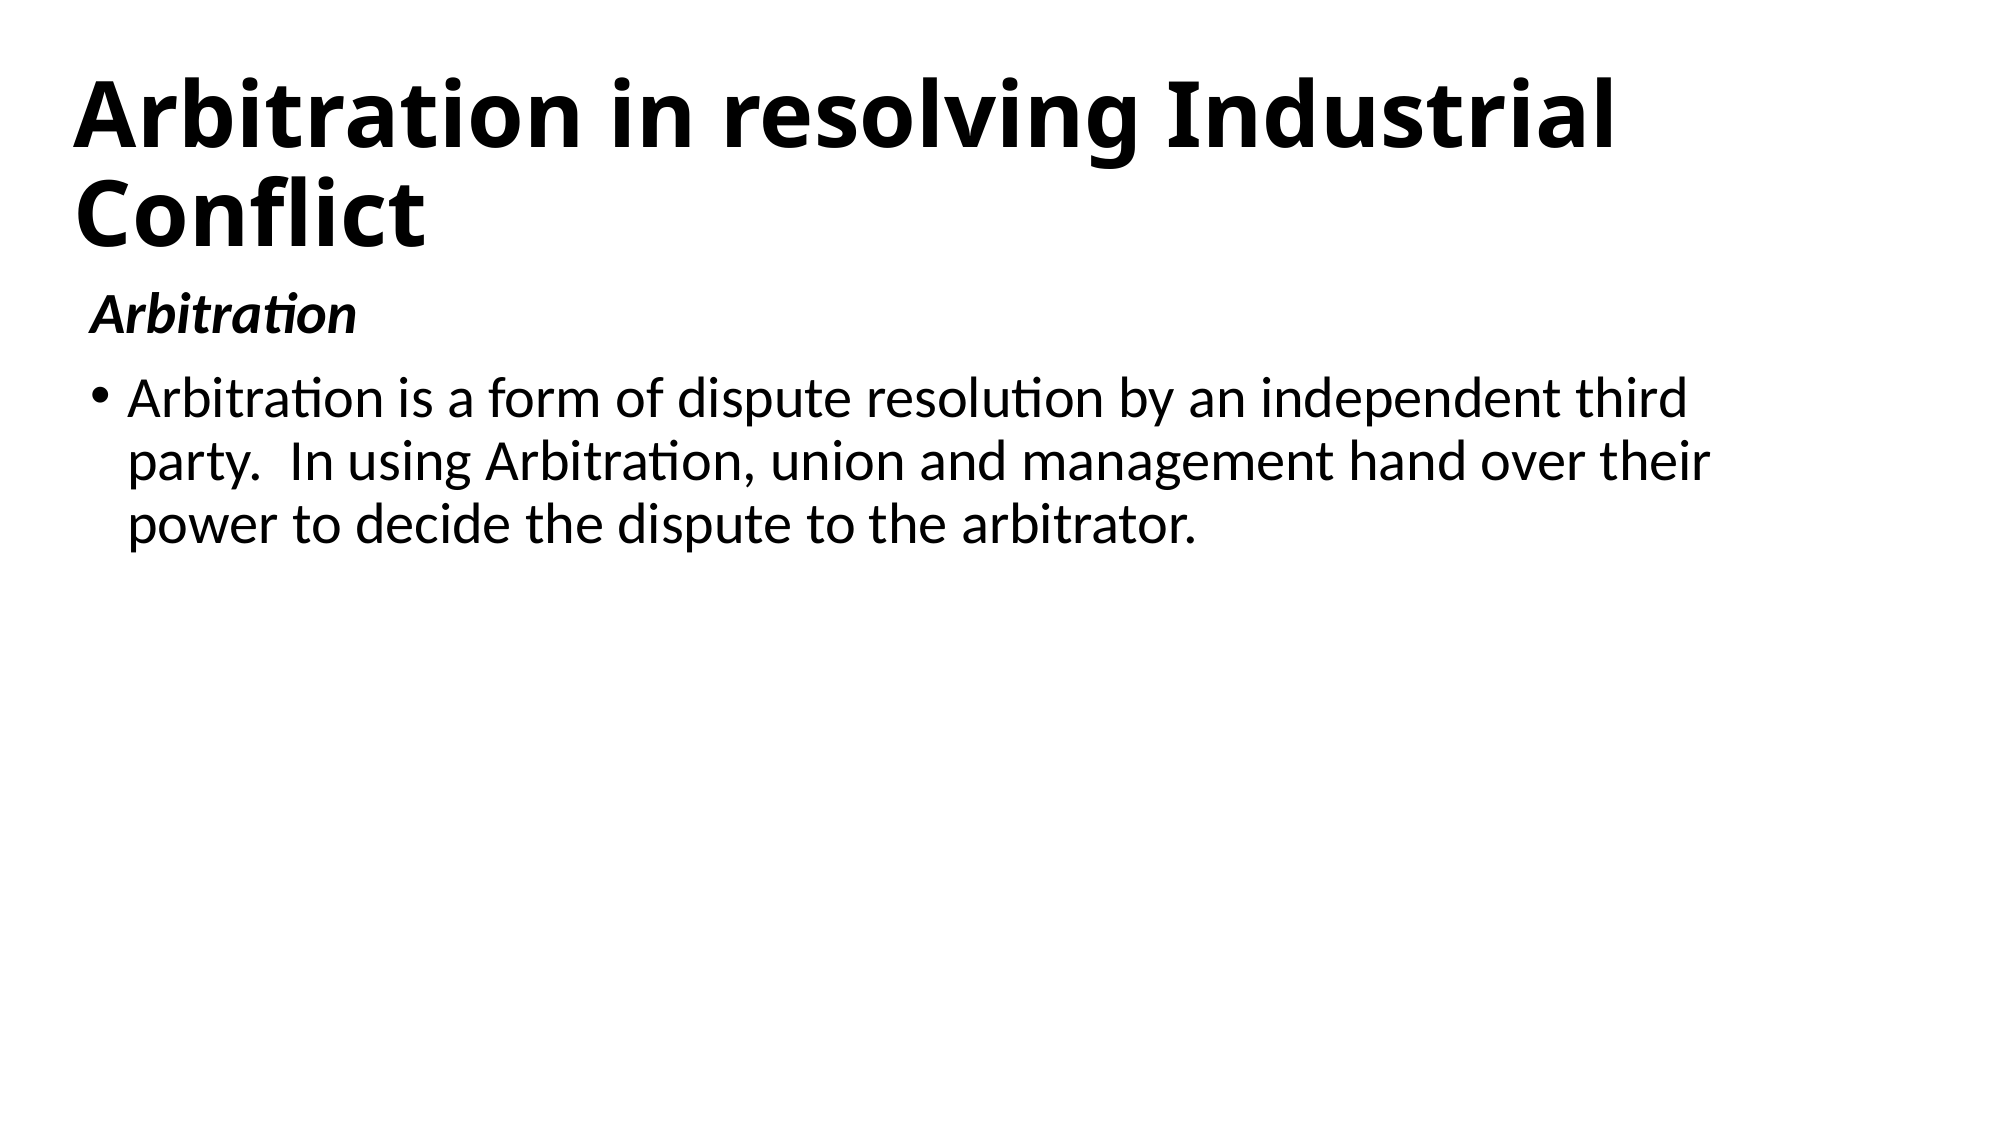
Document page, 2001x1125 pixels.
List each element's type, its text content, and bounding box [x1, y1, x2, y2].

list Arbitration Arbitration is a form of dispute resolution by an independent third party. In using Arbitration, union and management hand over their power to decide the dispute to the arbitrator. [75, 275, 1800, 990]
title Arbitration in resolving Industrial Conflict [58, 58, 1784, 276]
